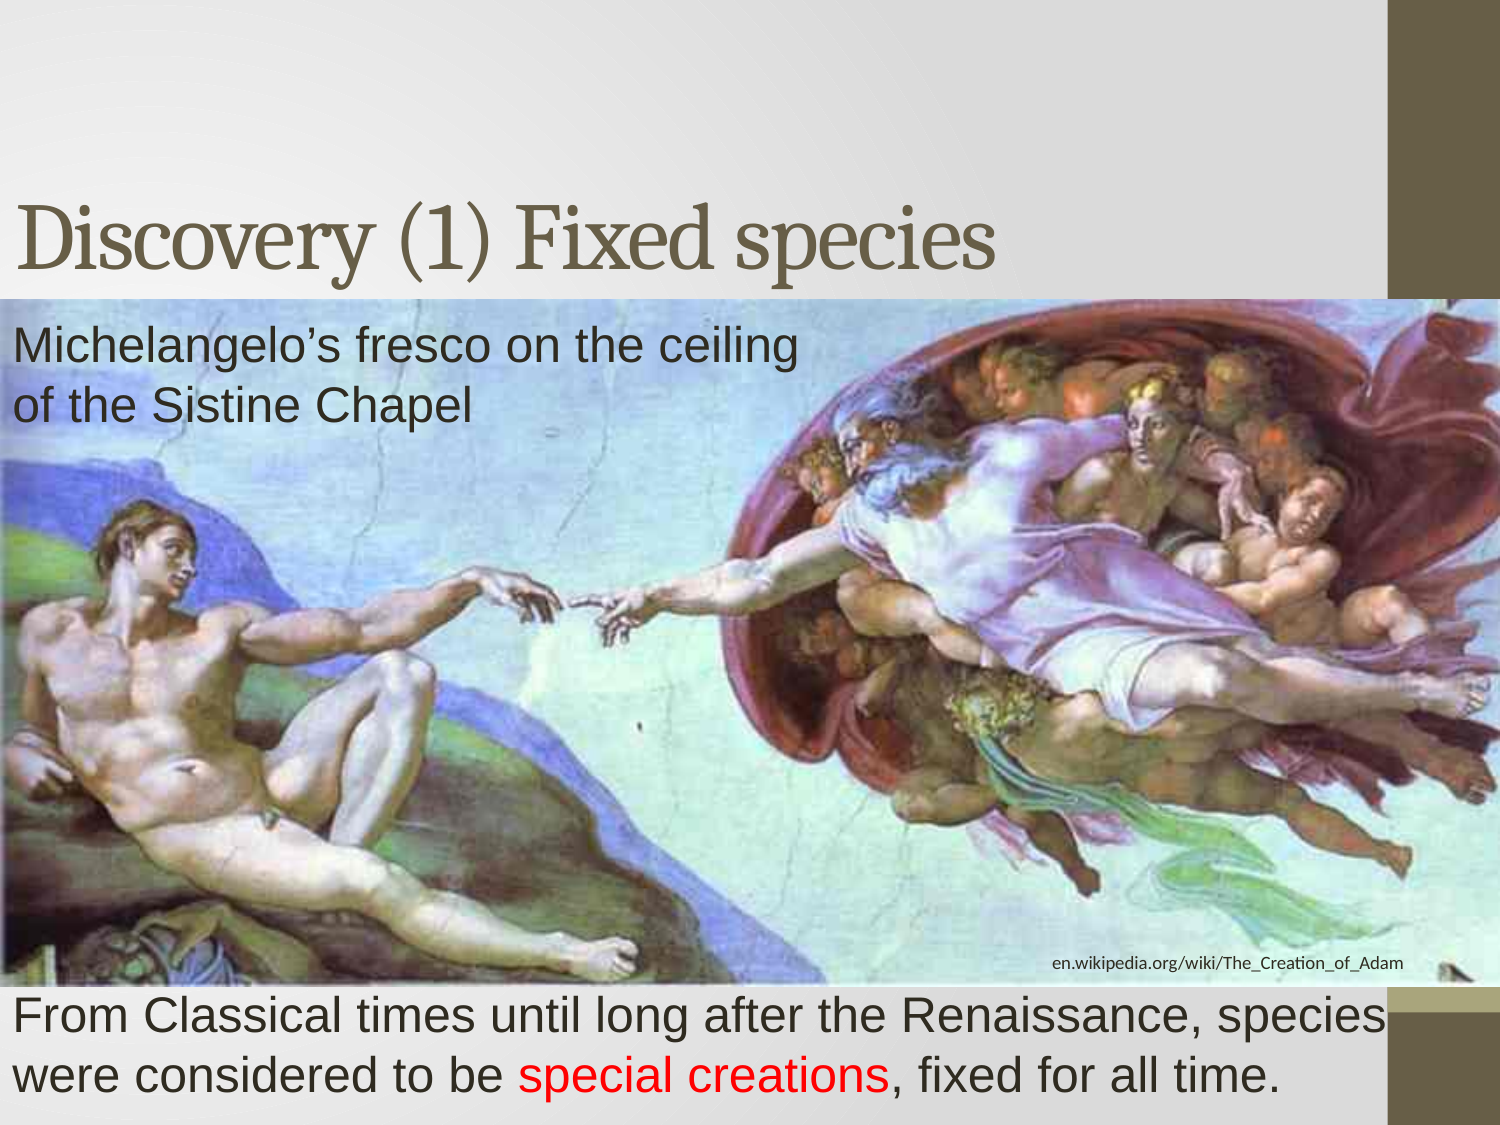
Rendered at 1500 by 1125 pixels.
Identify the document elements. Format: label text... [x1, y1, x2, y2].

picture [0, 299, 1500, 987]
title Discovery (1) Fixed species [0, 137, 1500, 295]
text_box From Classical times until long after the Renaissance, species were considered to be special creations, fixed for all time. [0, 991, 1413, 1110]
